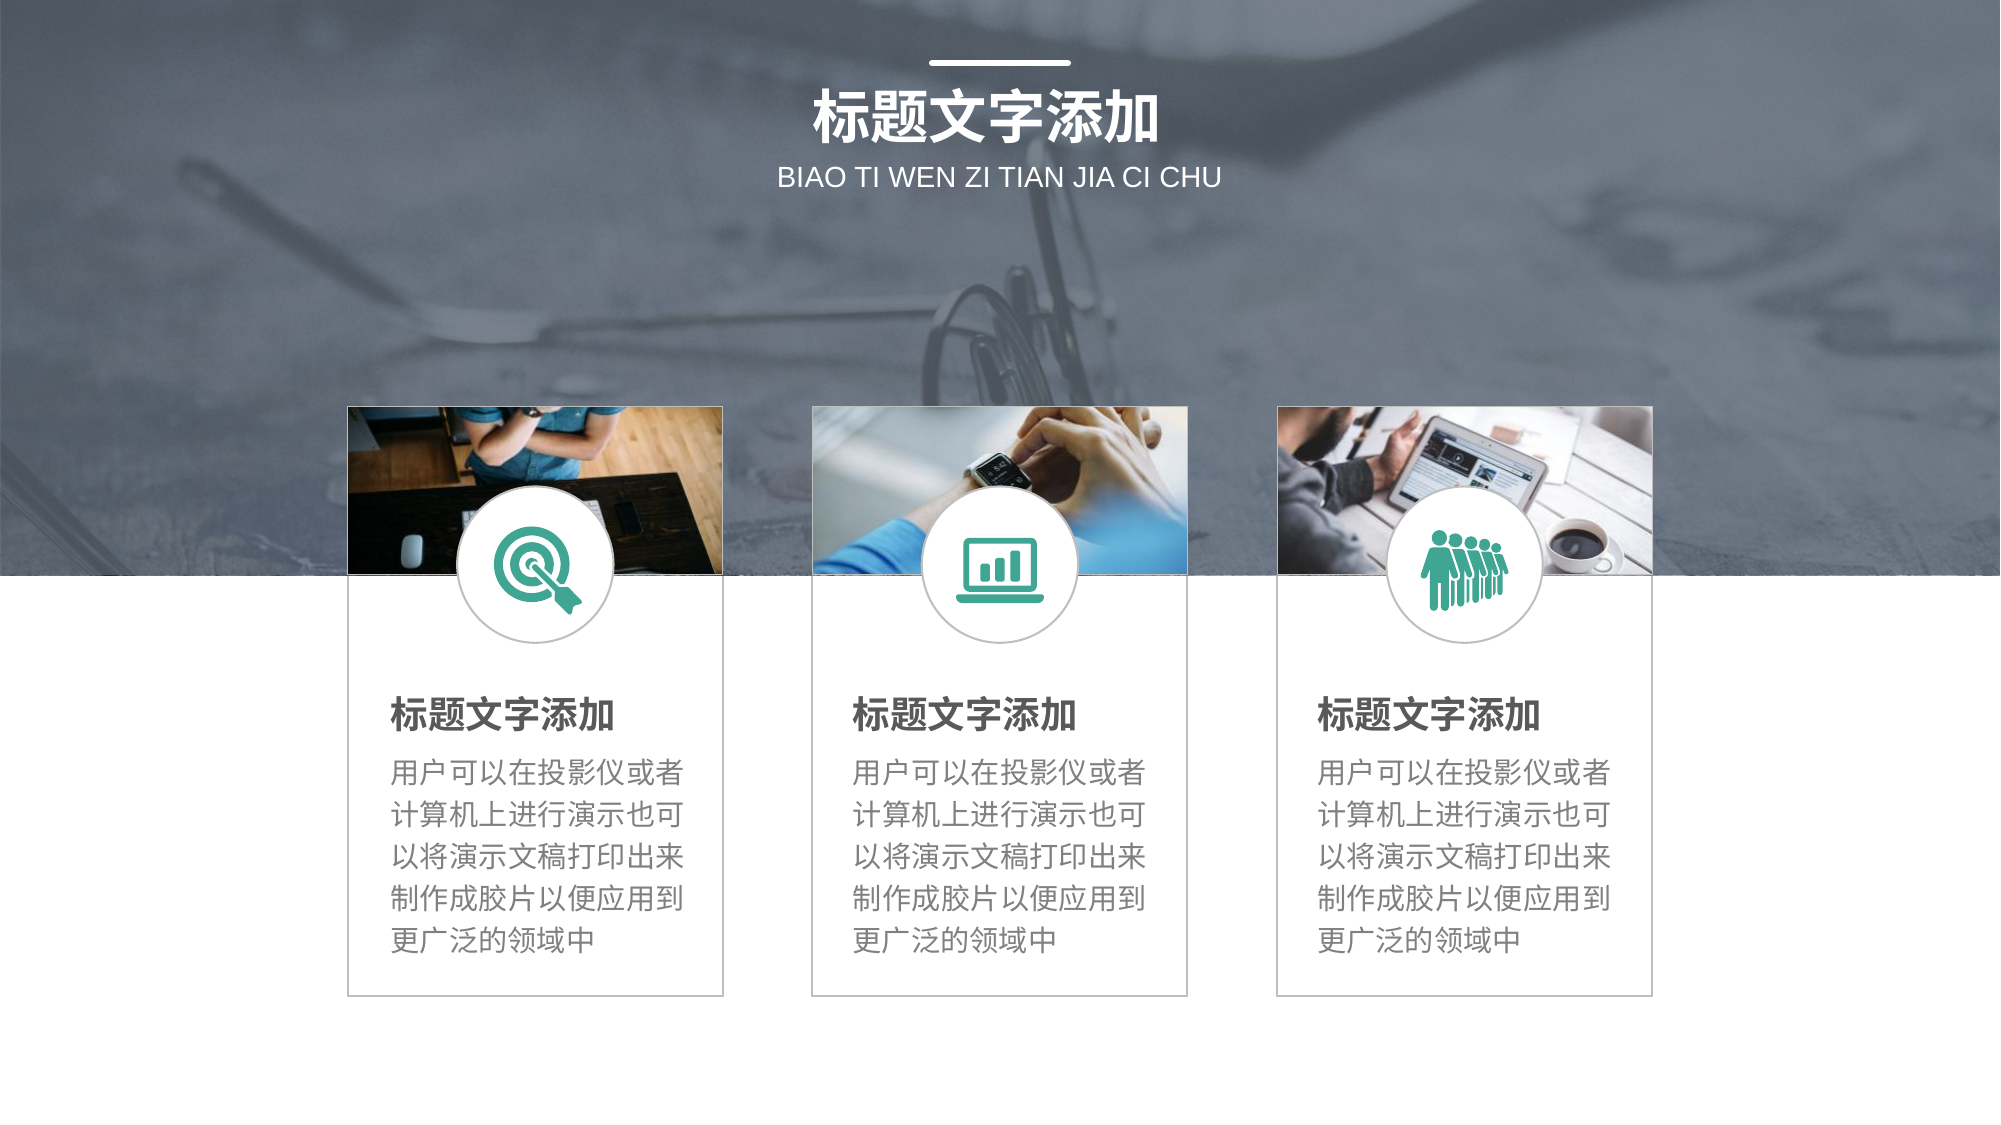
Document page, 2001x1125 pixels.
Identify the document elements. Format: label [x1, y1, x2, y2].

text_box [495, 576, 552, 603]
text_box [456, 576, 614, 644]
text_box [1302, 674, 1627, 968]
text_box [837, 674, 1163, 968]
text_box [1276, 576, 1653, 997]
text_box [1481, 576, 1492, 600]
text_box [375, 674, 700, 968]
text_box [347, 576, 724, 997]
text_box [539, 576, 582, 615]
text_box [1466, 576, 1472, 604]
text_box [963, 576, 1037, 592]
text_box [1471, 576, 1479, 604]
text_box [955, 594, 1045, 604]
text_box [921, 576, 1079, 644]
text_box [1451, 576, 1465, 607]
text_box [1386, 576, 1543, 644]
text_box [811, 576, 1188, 997]
text_box [1493, 576, 1503, 596]
picture [0, 0, 2000, 576]
text_box [1429, 576, 1449, 611]
